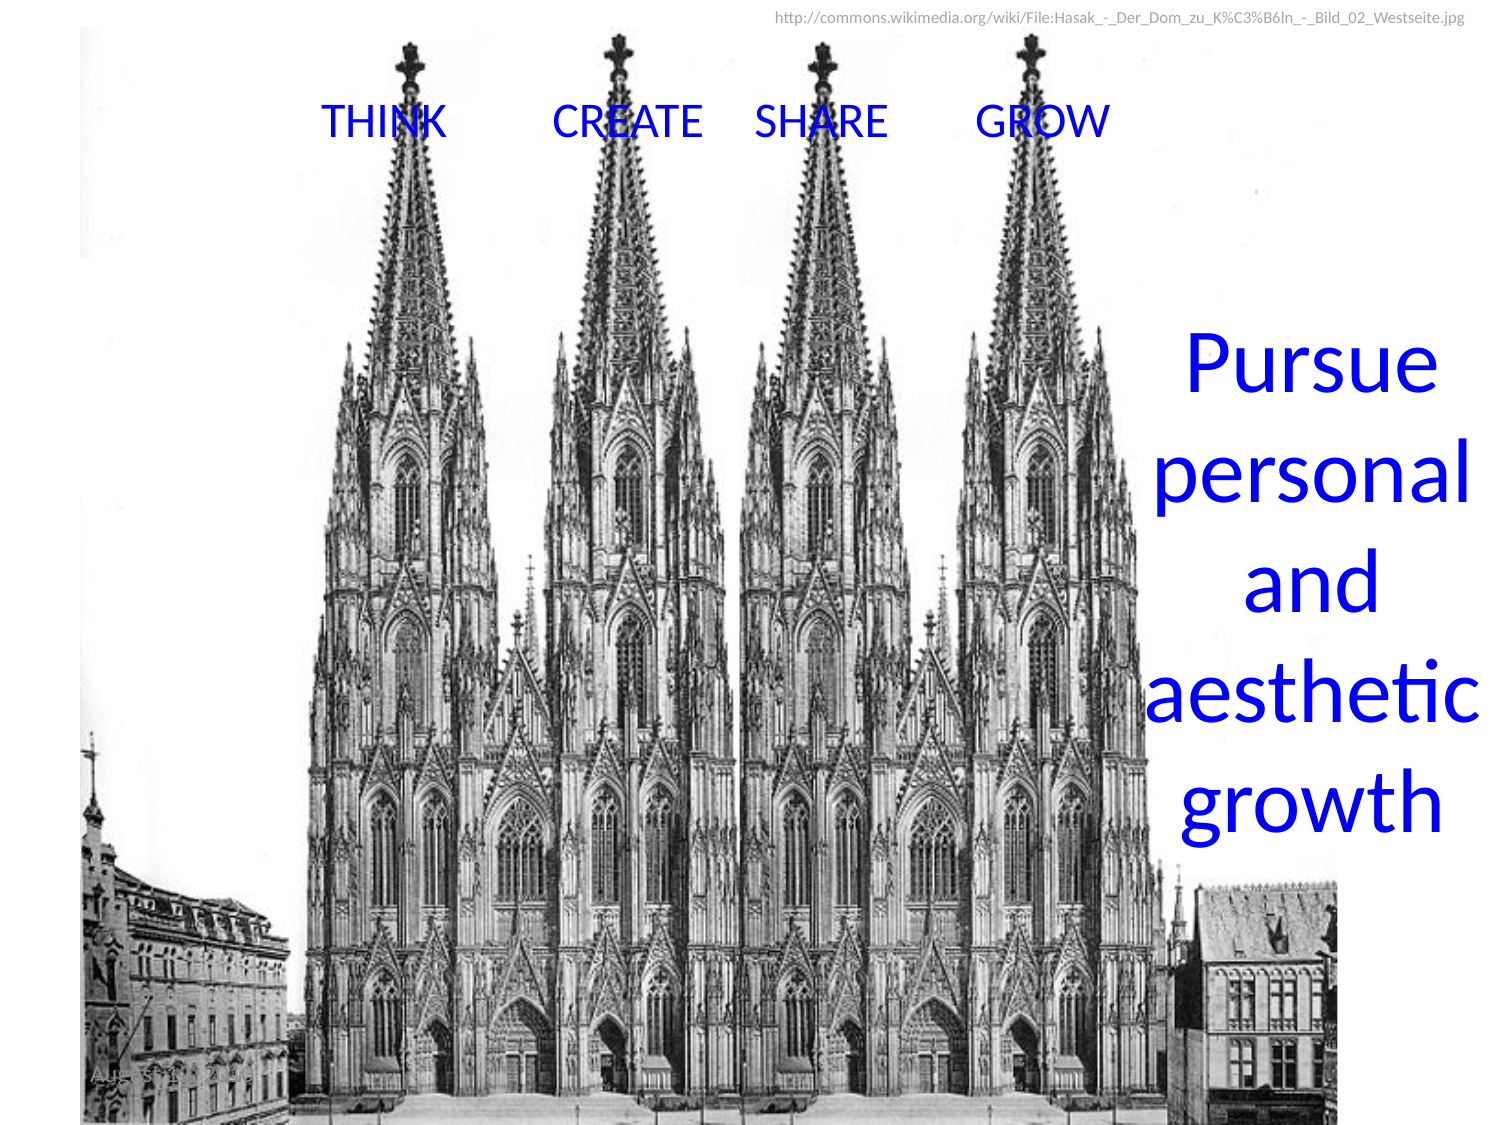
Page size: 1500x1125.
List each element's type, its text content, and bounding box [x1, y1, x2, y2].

text_box Pursue personal and aesthetic growth [1342, 232, 1500, 919]
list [74, 27, 737, 1125]
picture [739, 27, 1338, 1125]
text_box http://commons.wikimedia.org/wiki/File:Hasak_-_Der_Dom_zu_K%C3%B6ln_-_Bild_02_Westseite.jpg [760, 0, 1500, 35]
